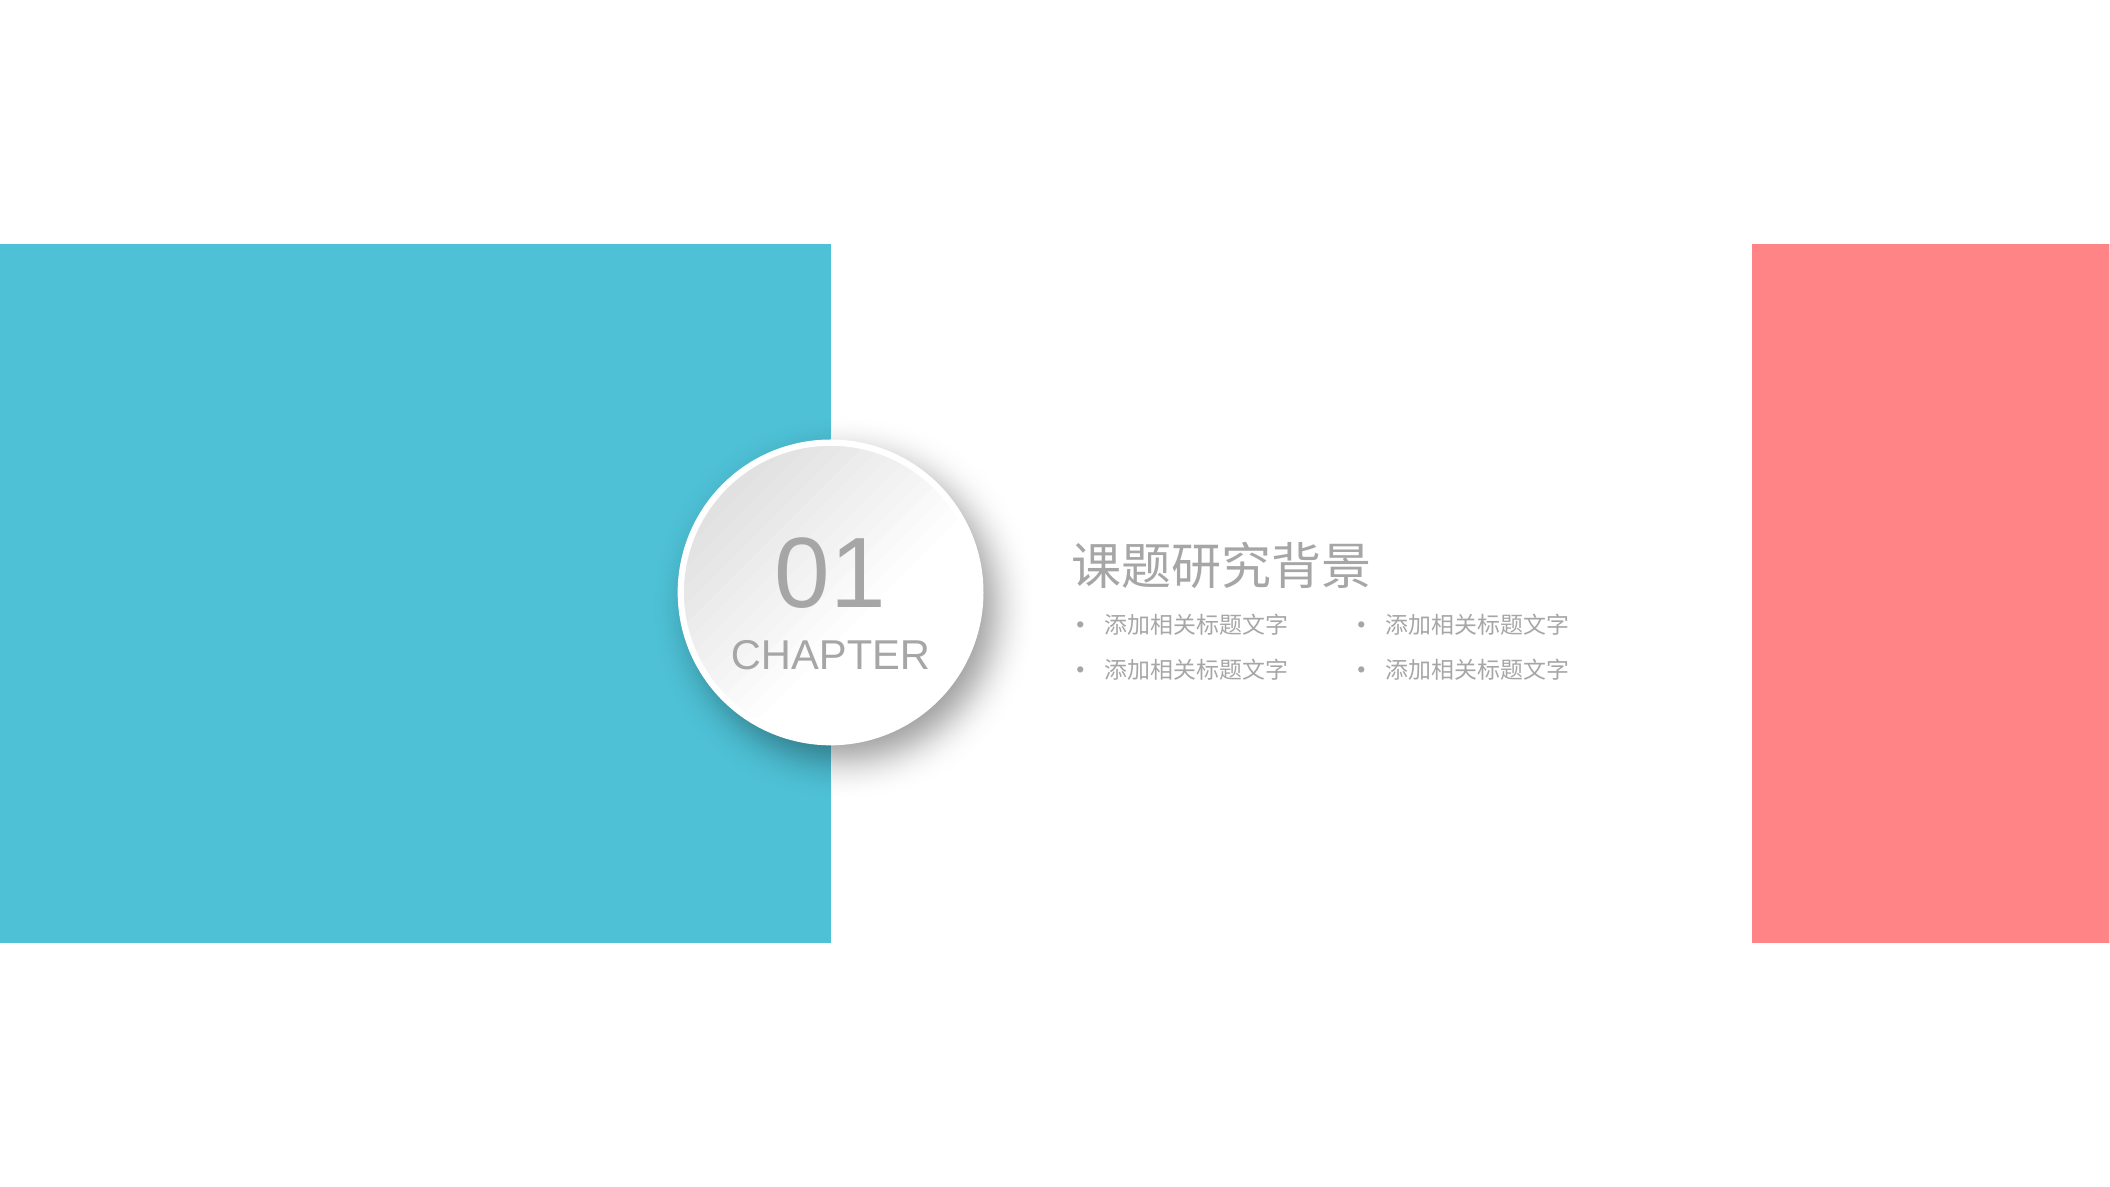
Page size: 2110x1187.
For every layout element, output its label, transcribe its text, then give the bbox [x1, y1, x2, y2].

text_box 课题研究背景 [1071, 534, 1595, 595]
text_box 添加相关标题文字 [1342, 648, 1585, 691]
text_box [0, 243, 832, 943]
text_box 添加相关标题文字 [1342, 603, 1585, 646]
text_box 添加相关标题文字 [1061, 603, 1304, 646]
text_box 01 CHAPTER [706, 507, 955, 678]
text_box [1751, 243, 2110, 943]
text_box 添加相关标题文字 [1061, 648, 1304, 691]
text_box [679, 441, 982, 744]
